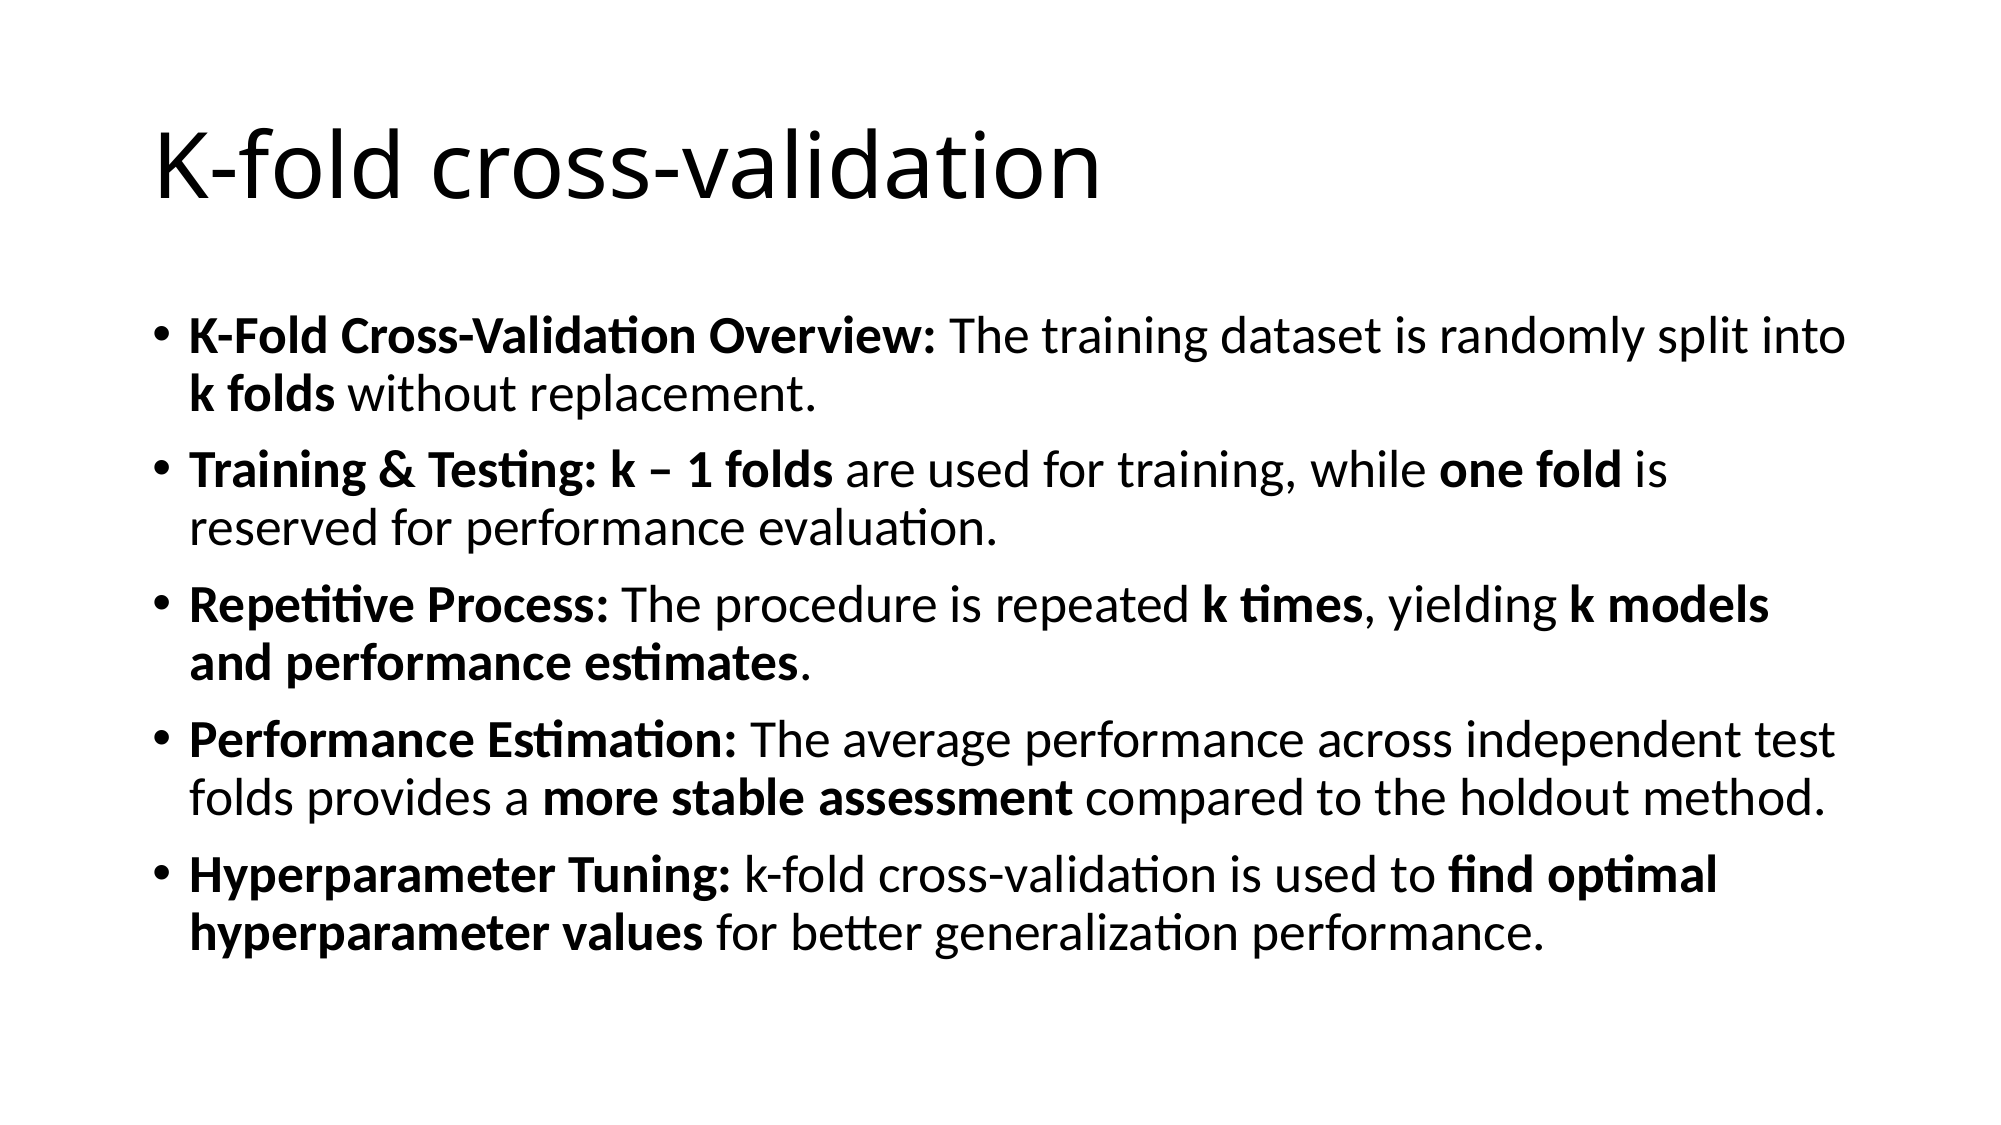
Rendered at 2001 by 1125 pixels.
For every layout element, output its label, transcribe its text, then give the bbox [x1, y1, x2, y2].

list K-Fold Cross-Validation Overview: The training dataset is randomly split into k folds without replacement. Training & Testing: k – 1 folds are used for training, while one fold is reserved for performance evaluation. Repetitive Process: The procedure is repeated k times, yielding k models and performance estimates. Performance Estimation: The average performance across independent test folds provides a more stable assessment compared to the holdout method. Hyperparameter Tuning: k-fold cross-validation is used to find optimal hyperparameter values for better generalization performance. [137, 299, 1863, 1014]
title K-fold cross-validation [137, 59, 1863, 278]
